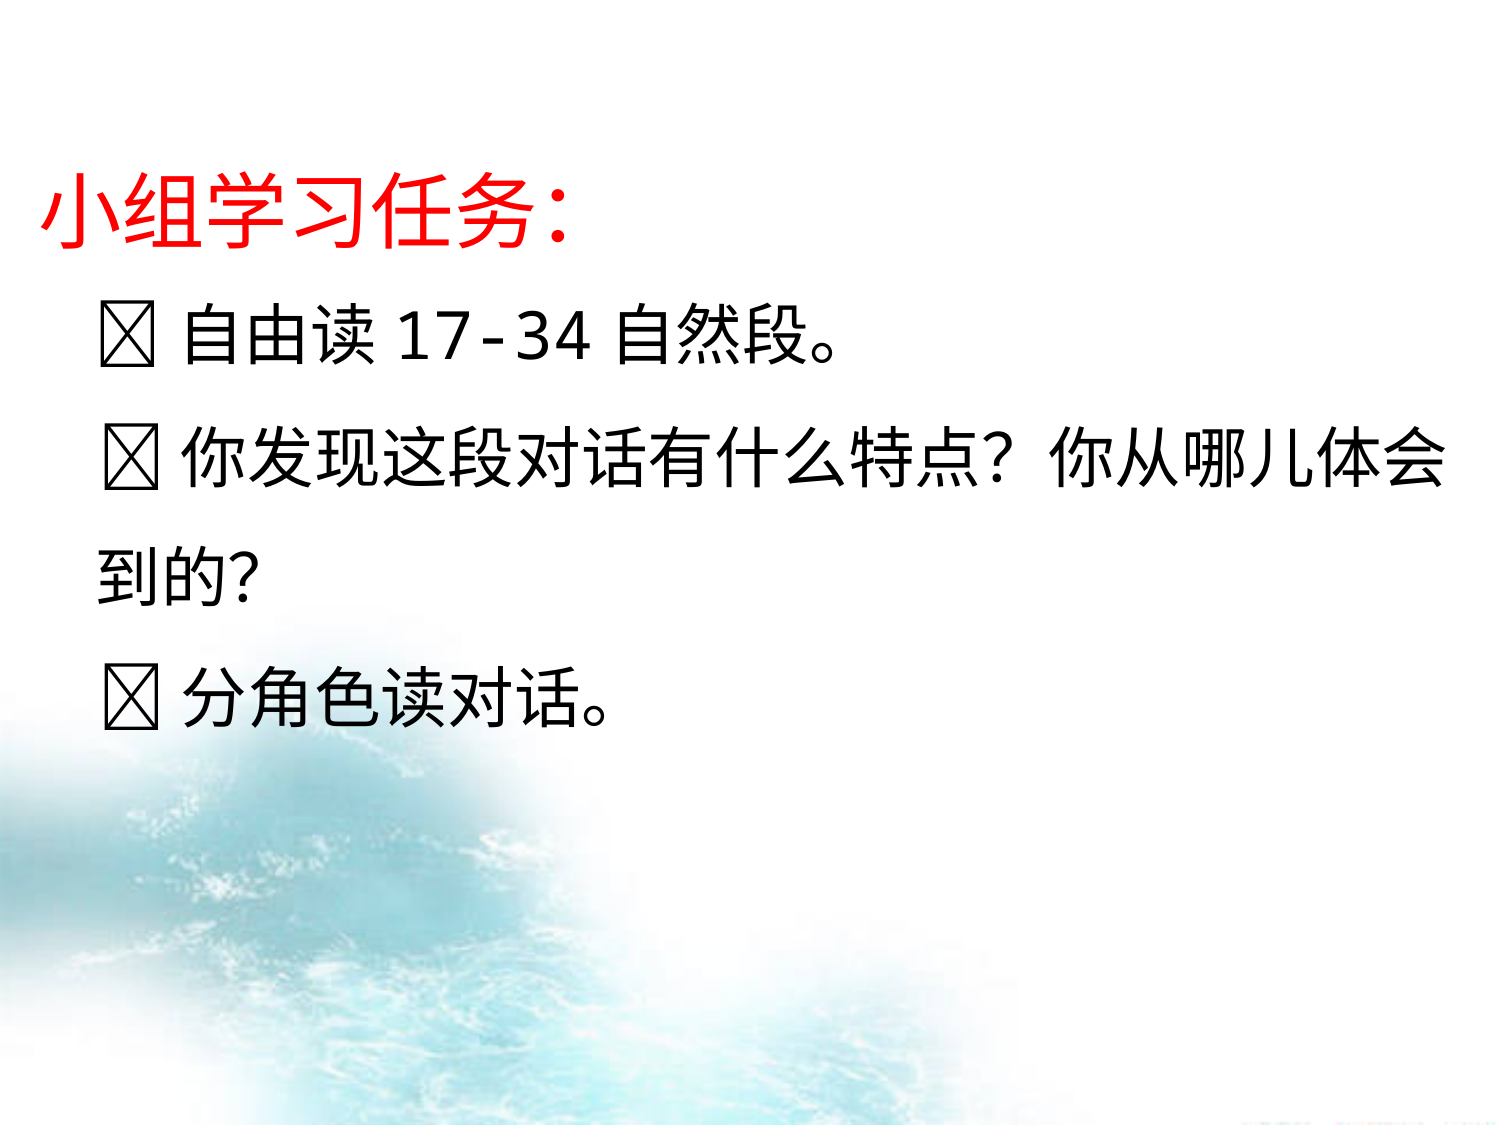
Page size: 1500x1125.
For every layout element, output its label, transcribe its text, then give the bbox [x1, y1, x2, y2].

picture [0, 0, 1500, 1125]
list 小组学习任务： 自由读17-34自然段。 你发现这段对话有什么特点？你从哪儿体会到的？ 分角色读对话。 [23, 151, 1477, 895]
